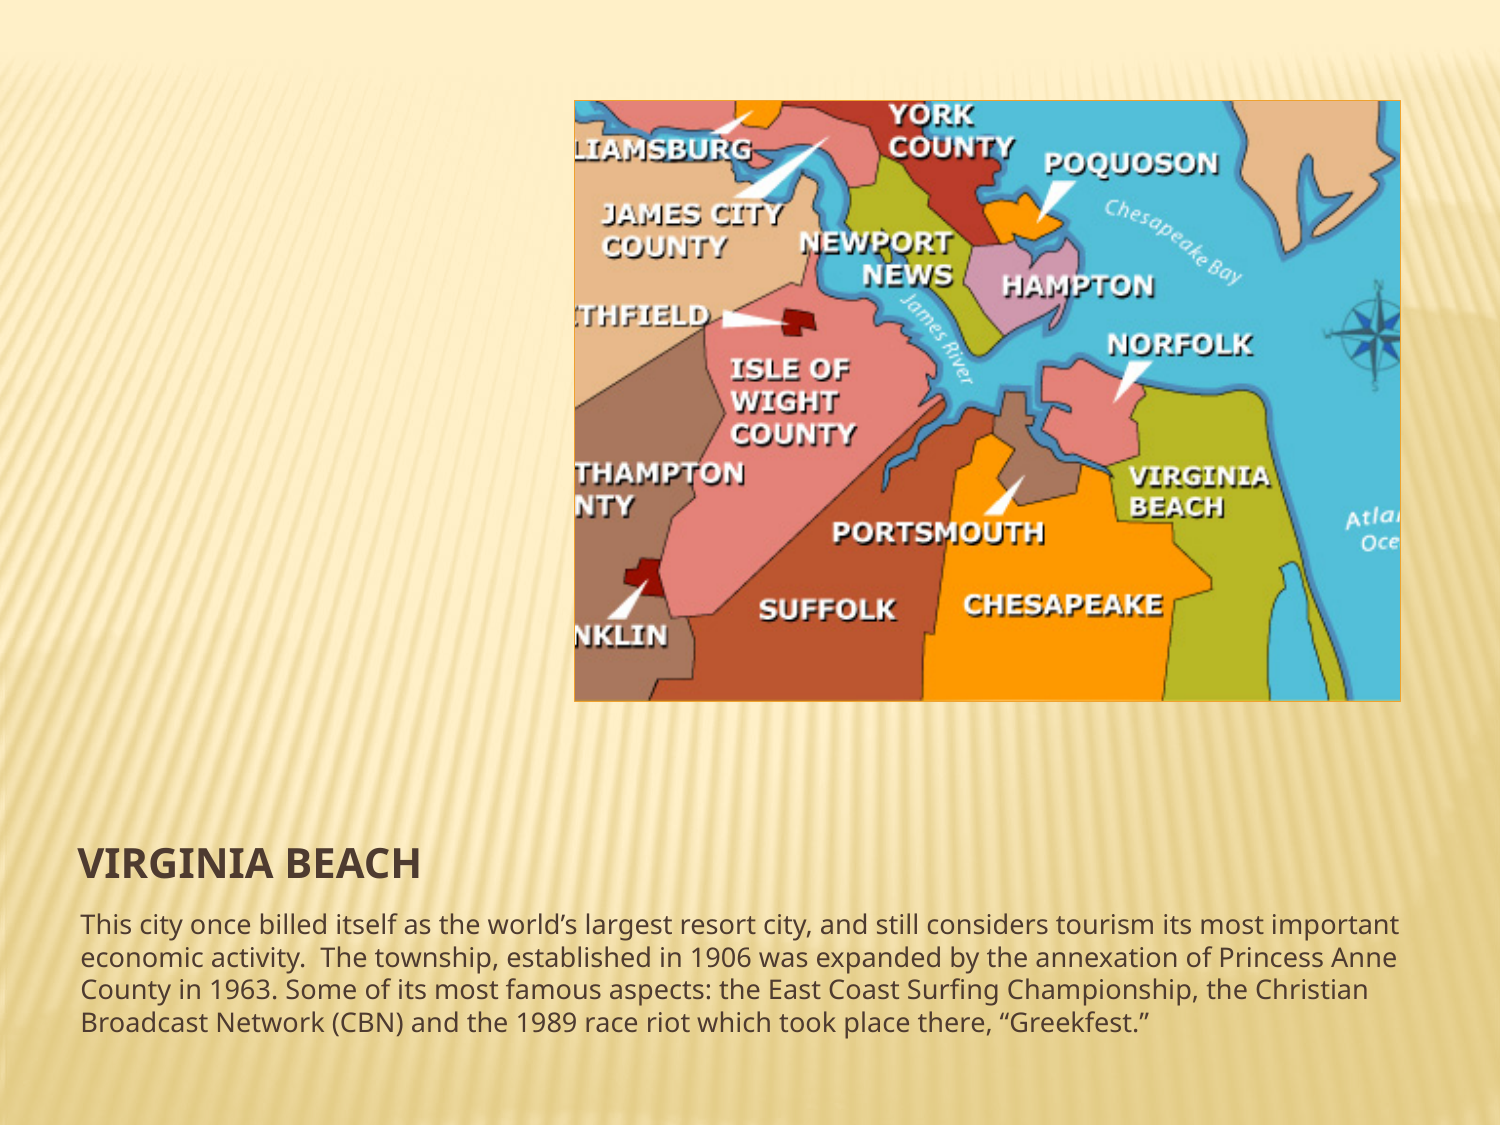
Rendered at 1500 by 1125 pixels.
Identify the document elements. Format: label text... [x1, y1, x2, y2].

picture [574, 100, 1401, 702]
title Virginia Beach [62, 819, 1025, 905]
list This city once billed itself as the world’s largest resort city, and still considers tourism its most important economic activity. The township, established in 1906 was expanded by the annexation of Princess Anne County in 1963. Some of its most famous aspects: the East Coast Surfing Championship, the Christian Broadcast Network (CBN) and the 1989 race riot which took place there, “Greekfest.” [62, 907, 1425, 1075]
